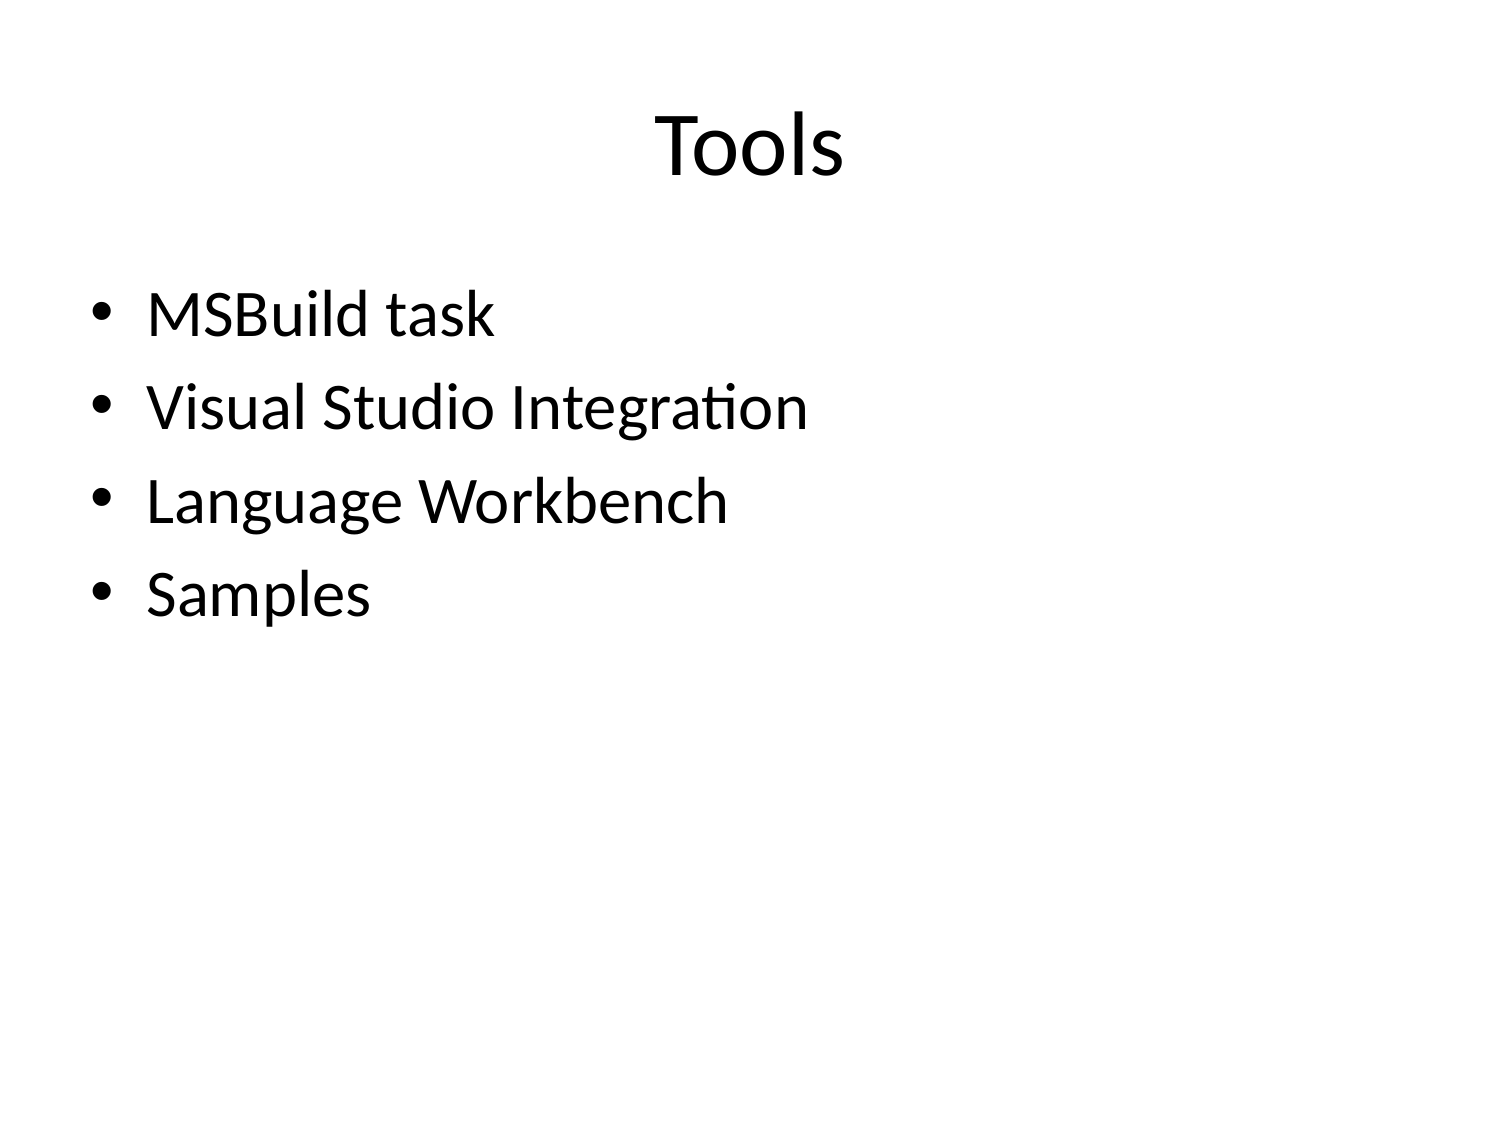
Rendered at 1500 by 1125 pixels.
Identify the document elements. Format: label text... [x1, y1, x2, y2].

list MSBuild task Visual Studio Integration Language Workbench Samples [75, 262, 1425, 1005]
title Tools [75, 45, 1425, 233]
